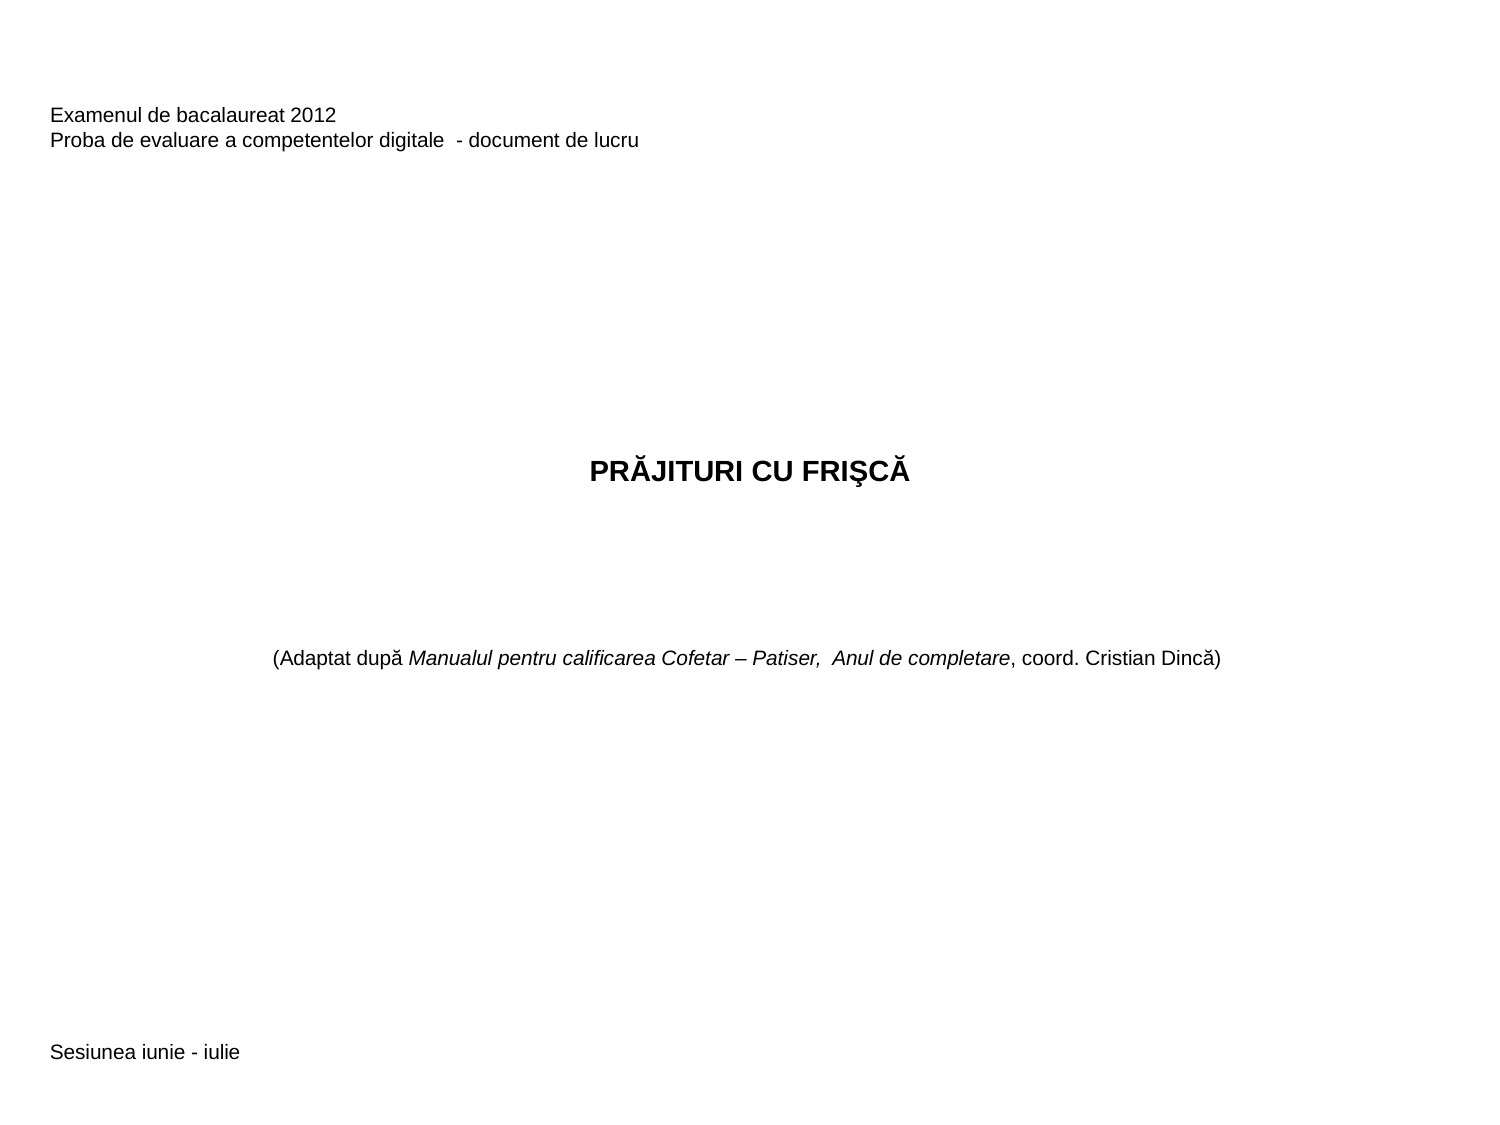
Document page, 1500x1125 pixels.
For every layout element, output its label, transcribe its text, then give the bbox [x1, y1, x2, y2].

subtitle (Adaptat după Manualul pentru calificarea Cofetar – Patiser, Anul de completare, coord. Cristian Dincă) [224, 637, 1276, 751]
text_box Sesiunea iunie - iulie [35, 1031, 457, 1071]
text_box Examenul de bacalaureat 2012 Proba de evaluare a competentelor digitale - document de lucru [35, 94, 1447, 159]
title PRĂJITURI CU FRIŞCĂ [112, 349, 1388, 591]
